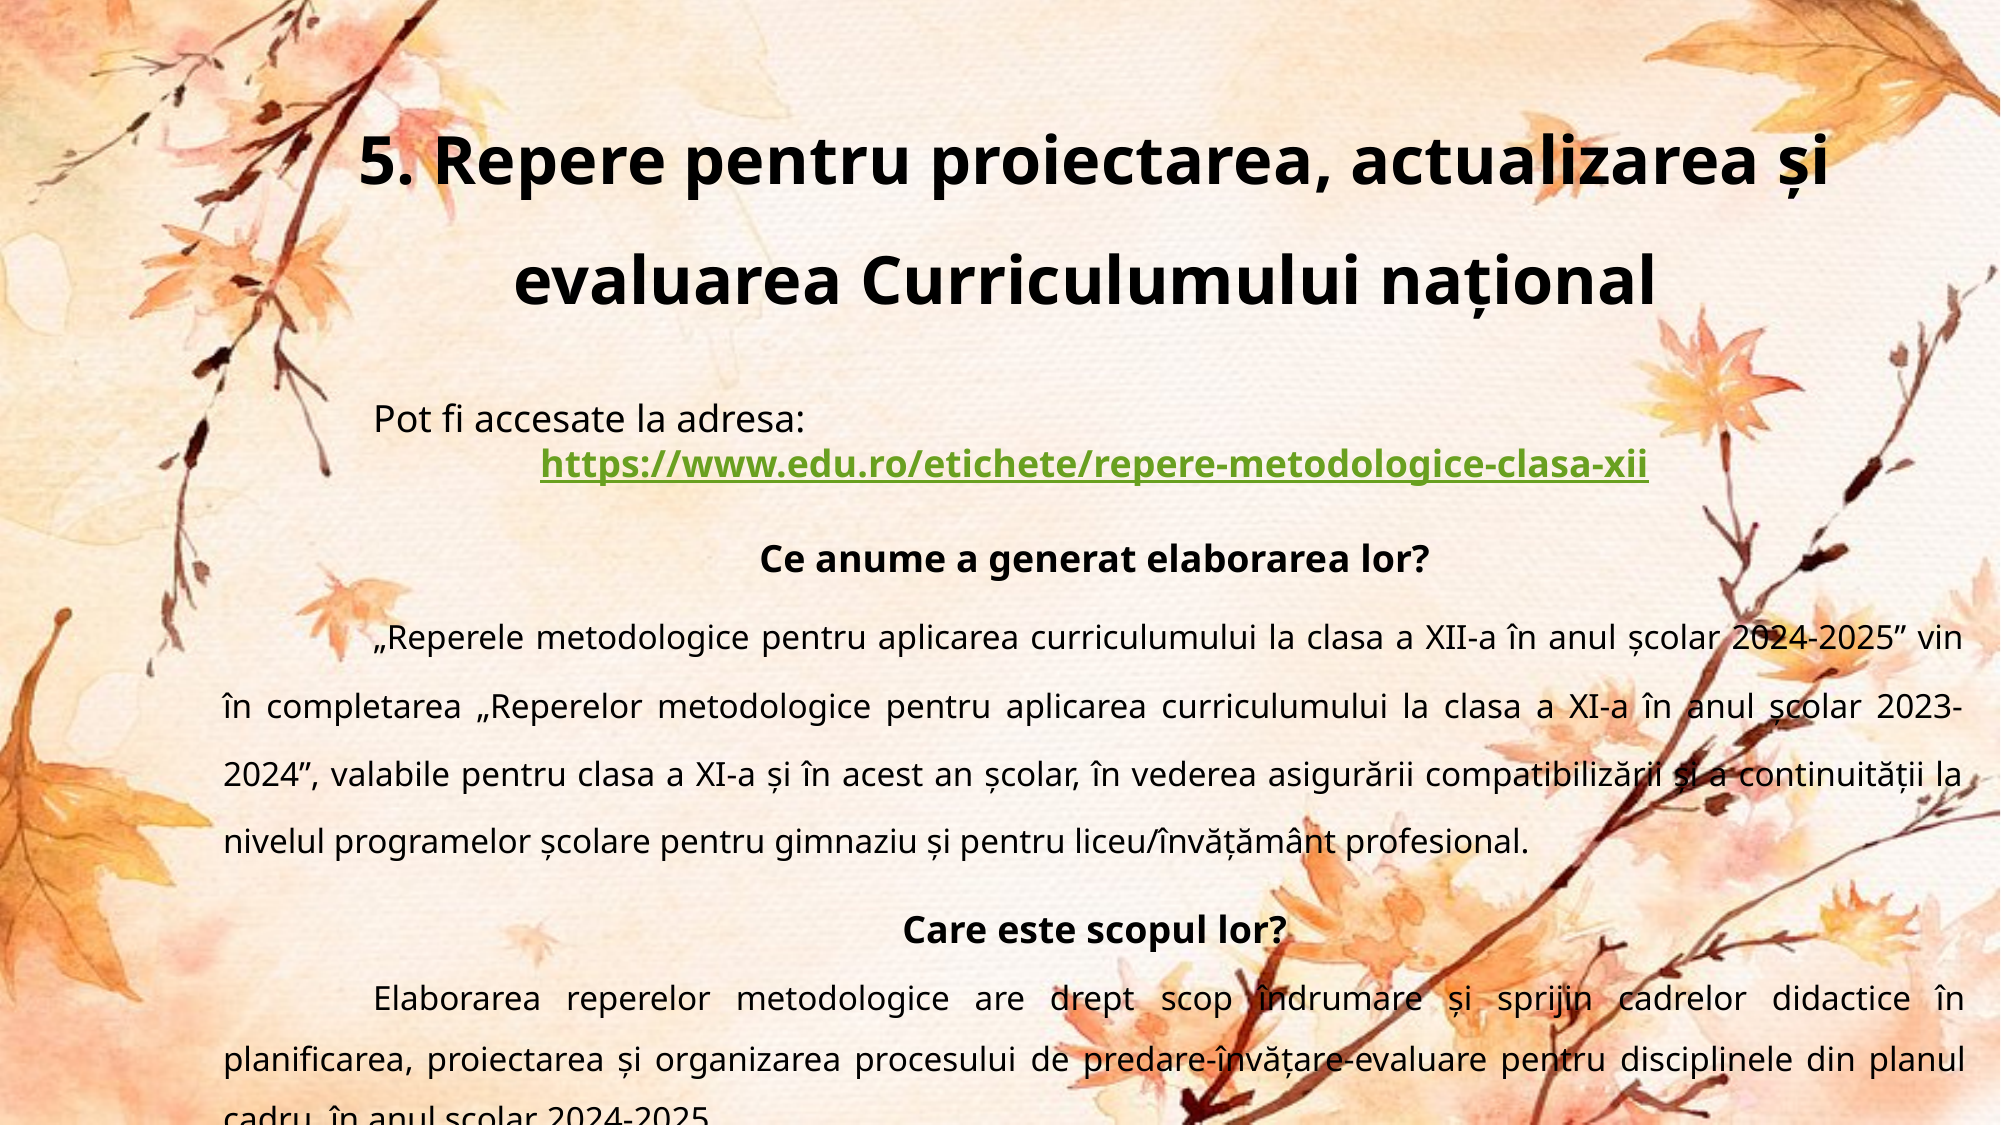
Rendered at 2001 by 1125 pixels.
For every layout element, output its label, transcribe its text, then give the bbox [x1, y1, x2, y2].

list [202, 133, 208, 1081]
text_box 5. Repere pentru proiectarea, actualizarea și evaluarea Curriculumului național Pot fi accesate la adresa: https://www.edu.ro/etichete/repere-metodologice-clasa-xii Ce anume a generat elaborarea lor? „Reperele metodologice pentru aplicarea curriculumului la clasa a XII-a în anul școlar 2024-2025” vin în completarea „Reperelor metodologice pentru aplicarea curriculumului la clasa a XI-a în anul școlar 2023-2024”, valabile pentru clasa a XI-a și în acest an școlar, în vederea asigurării compatibilizării și a continuității la nivelul programelor școlare pentru gimnaziu și pentru liceu/învățământ profesional. Care este scopul lor? Elaborarea reperelor metodologice are drept scop îndrumare și sprijin cadrelor didactice în planificarea, proiectarea și organizarea procesului de predare-învățare-evaluare pentru disciplinele din planul cadru, în anul școlar 2024-2025. [208, 70, 1981, 1125]
picture [0, 0, 2001, 1125]
